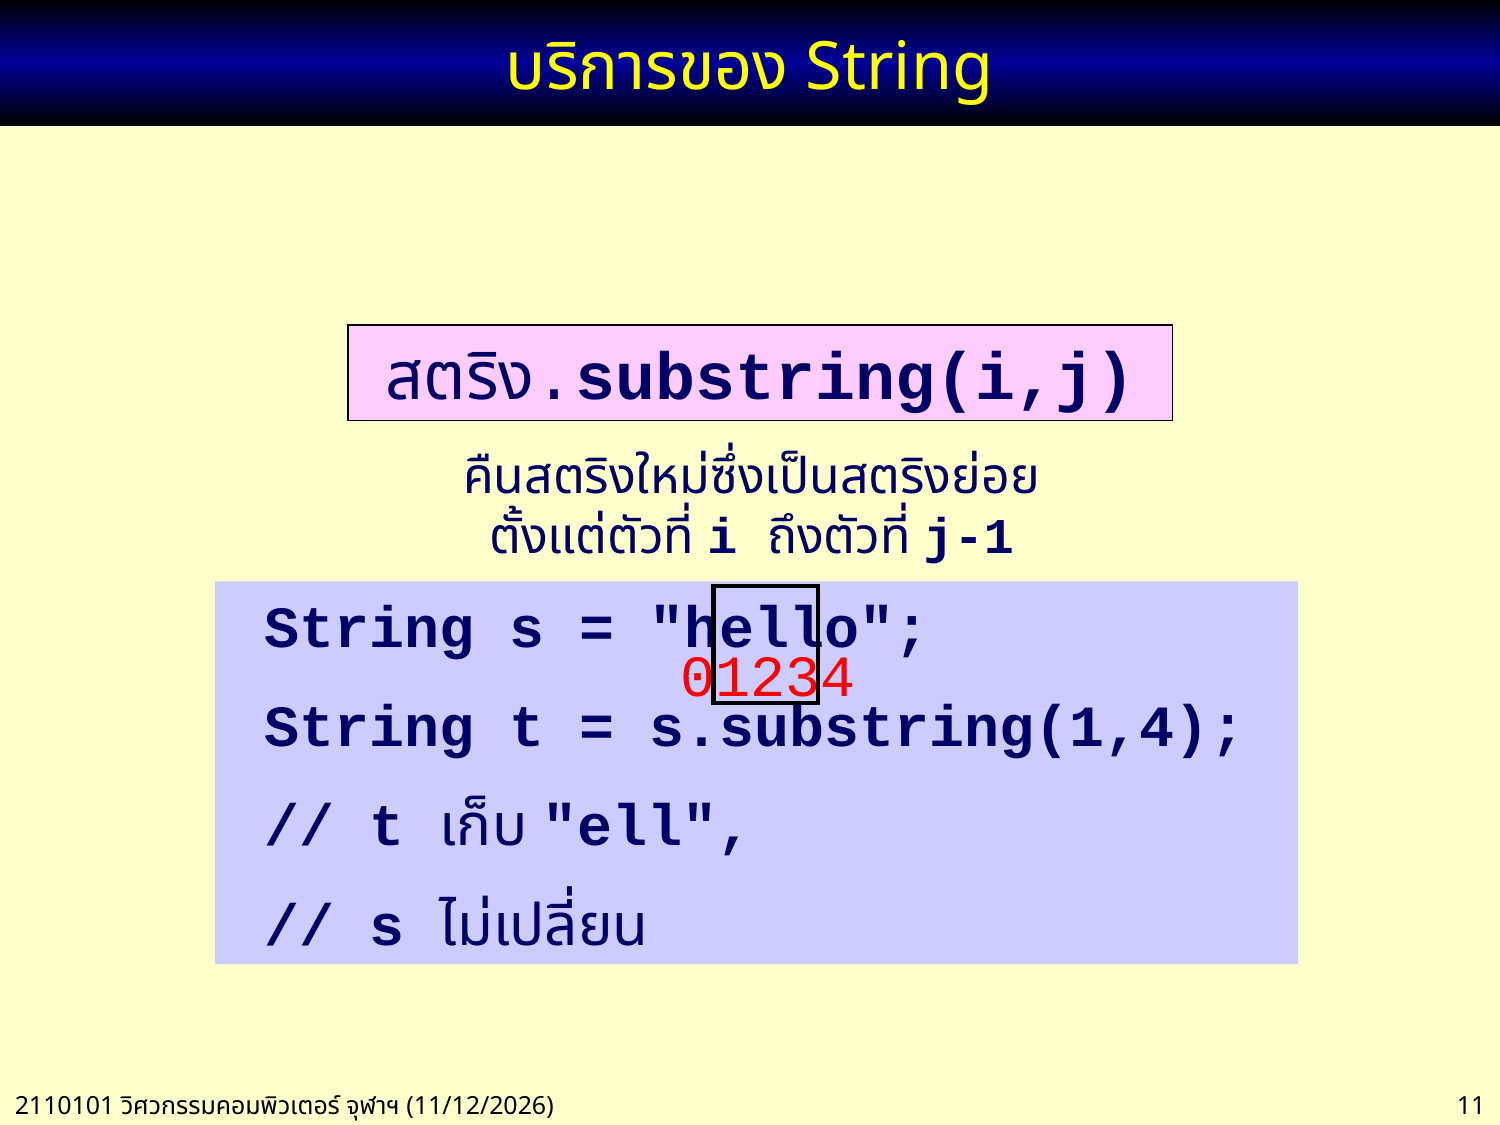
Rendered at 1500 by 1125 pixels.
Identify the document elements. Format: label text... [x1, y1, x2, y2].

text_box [665, 585, 885, 717]
text_box คืนสตริงใหม่ซึ่งเป็นสตริงย่อย ตั้งแต่ตัวที่ i ถึงตัวที่ j-1 [296, 435, 1207, 571]
text_box สตริง.substring(i,j) [348, 325, 1173, 421]
text_box String s = "hello"; String t = s.substring(1,4); // t เก็บ "ell", // s ไม่เปลี่ยน [215, 581, 1298, 965]
title บริการของ String [0, 0, 1500, 126]
